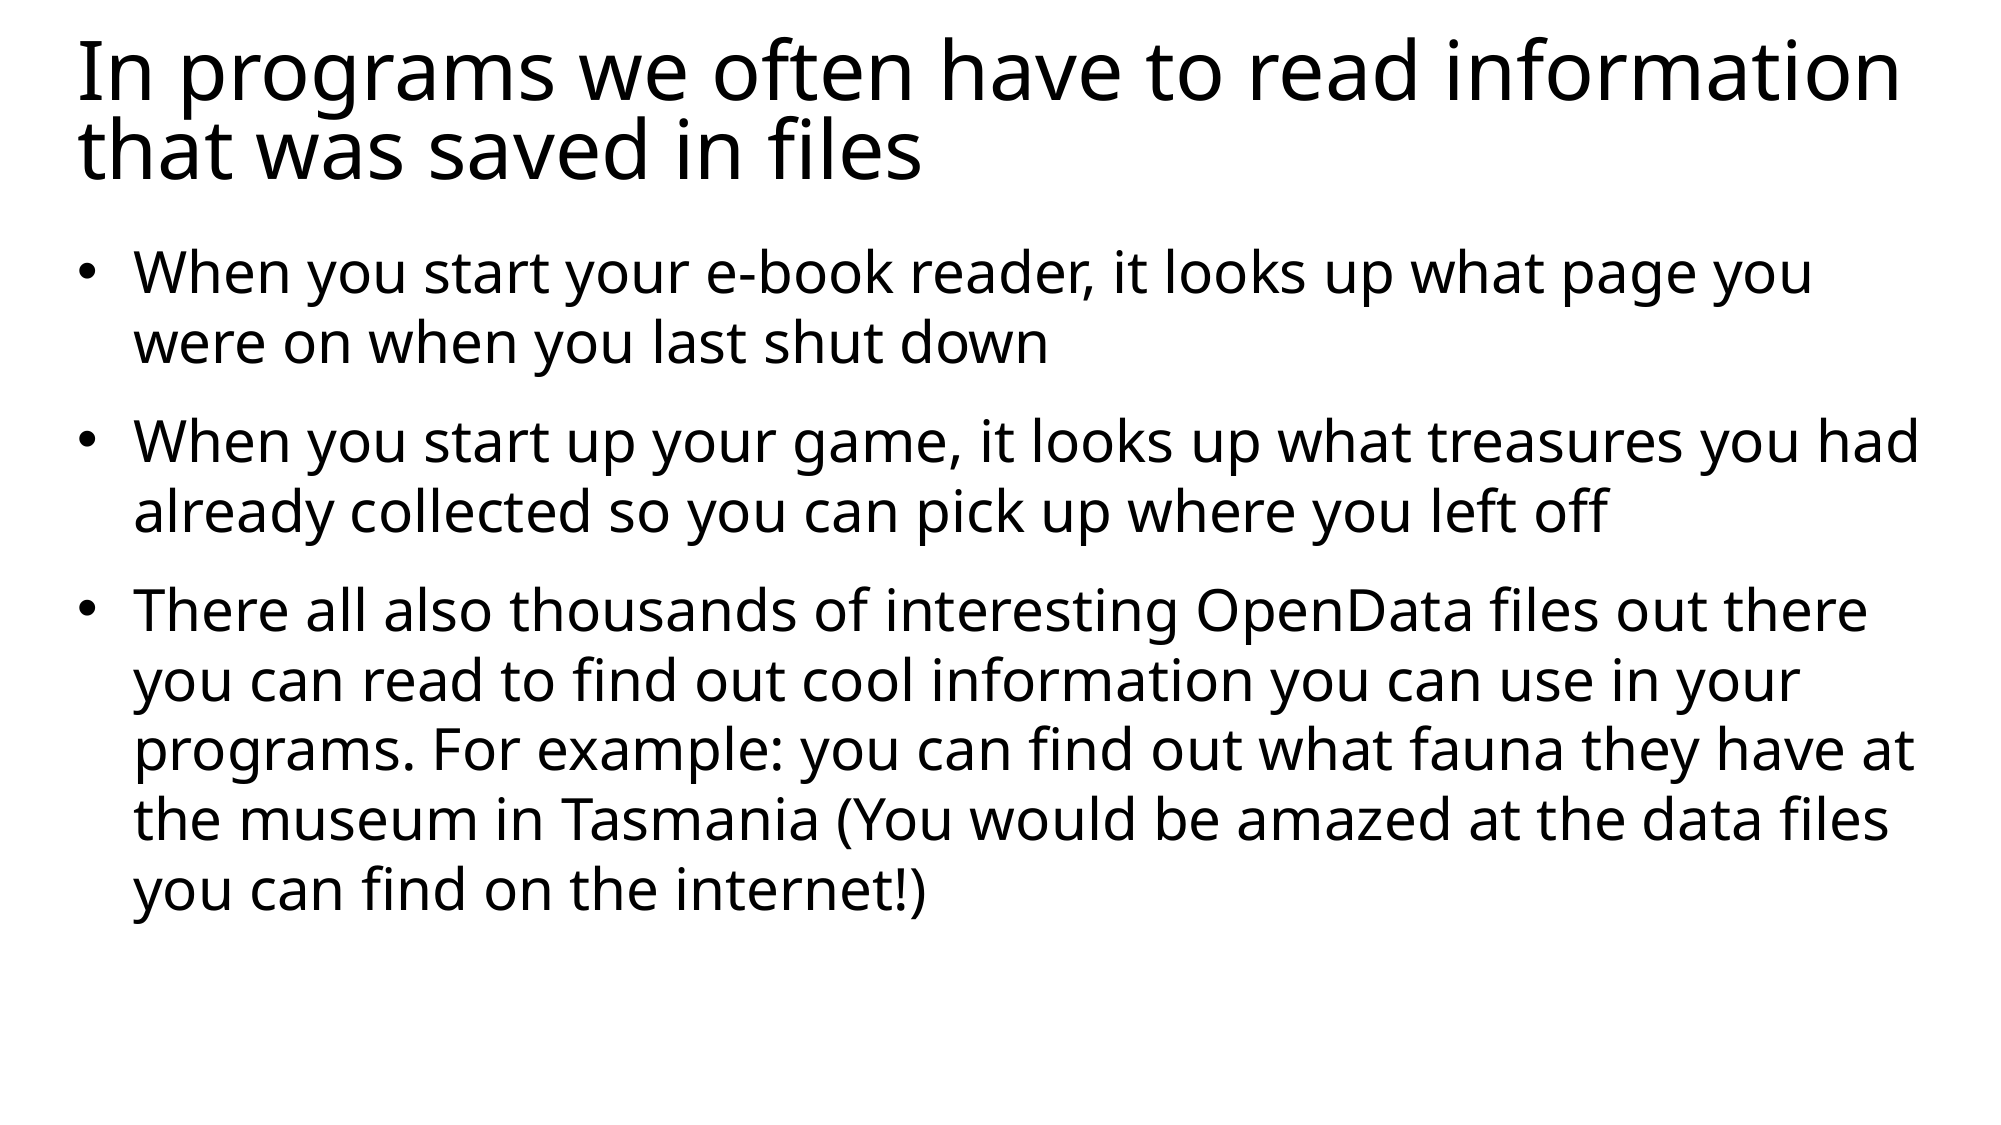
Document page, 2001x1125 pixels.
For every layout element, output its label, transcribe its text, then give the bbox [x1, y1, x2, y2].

title In programs we often have to read information that was saved in files [62, 29, 1953, 205]
list When you start your e-book reader, it looks up what page you were on when you last shut down When you start up your game, it looks up what treasures you had already collected so you can pick up where you left off There all also thousands of interesting OpenData files out there you can read to find out cool information you can use in your programs. For example: you can find out what fauna they have at the museum in Tasmania (You would be amazed at the data files you can find on the internet!) [62, 227, 1953, 1096]
